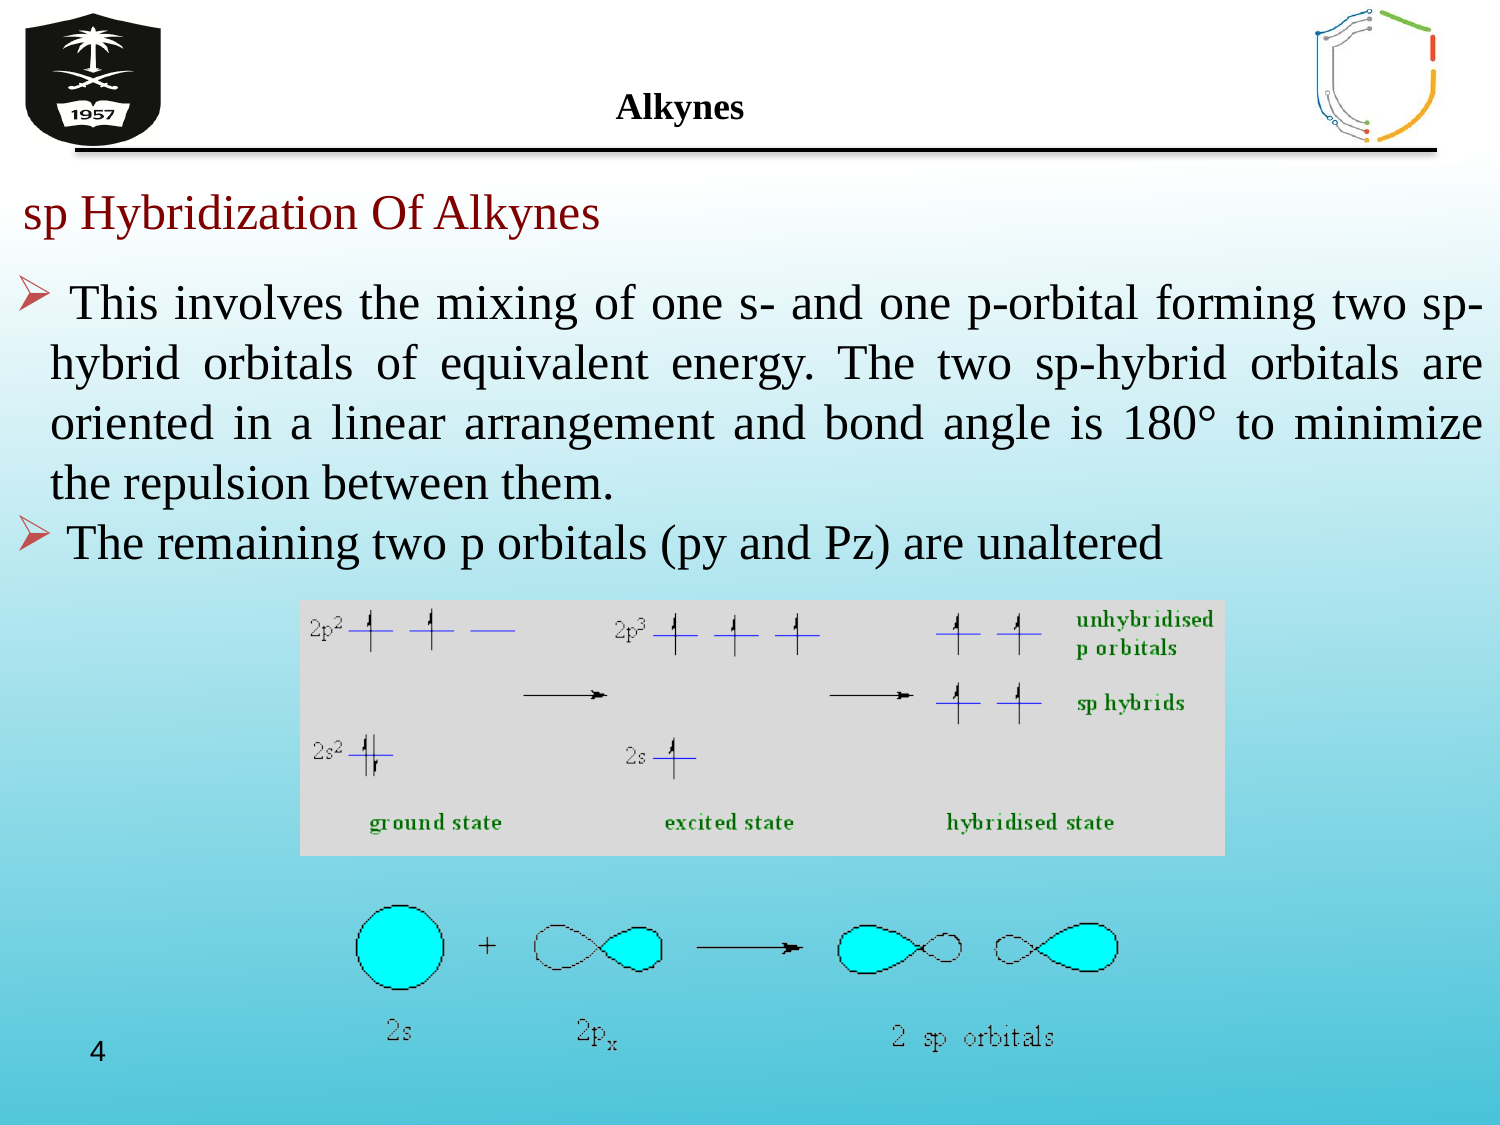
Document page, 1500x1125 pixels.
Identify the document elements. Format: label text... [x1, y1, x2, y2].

picture [299, 599, 1226, 857]
text_box This involves the mixing of one s- and one p-orbital forming two sp-hybrid orbitals of equivalent energy. The two sp-hybrid orbitals are oriented in a linear arrangement and bond angle is 180° to minimize the repulsion between them. The remaining two p orbitals (py and Pz) are unaltered [0, 262, 1500, 578]
text_box Alkynes [600, 74, 760, 135]
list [349, 899, 1131, 1063]
picture [24, 12, 163, 151]
title sp Hybridization Of Alkynes [0, 149, 650, 262]
picture [1287, 0, 1463, 165]
text_box 4 [75, 1024, 425, 1103]
